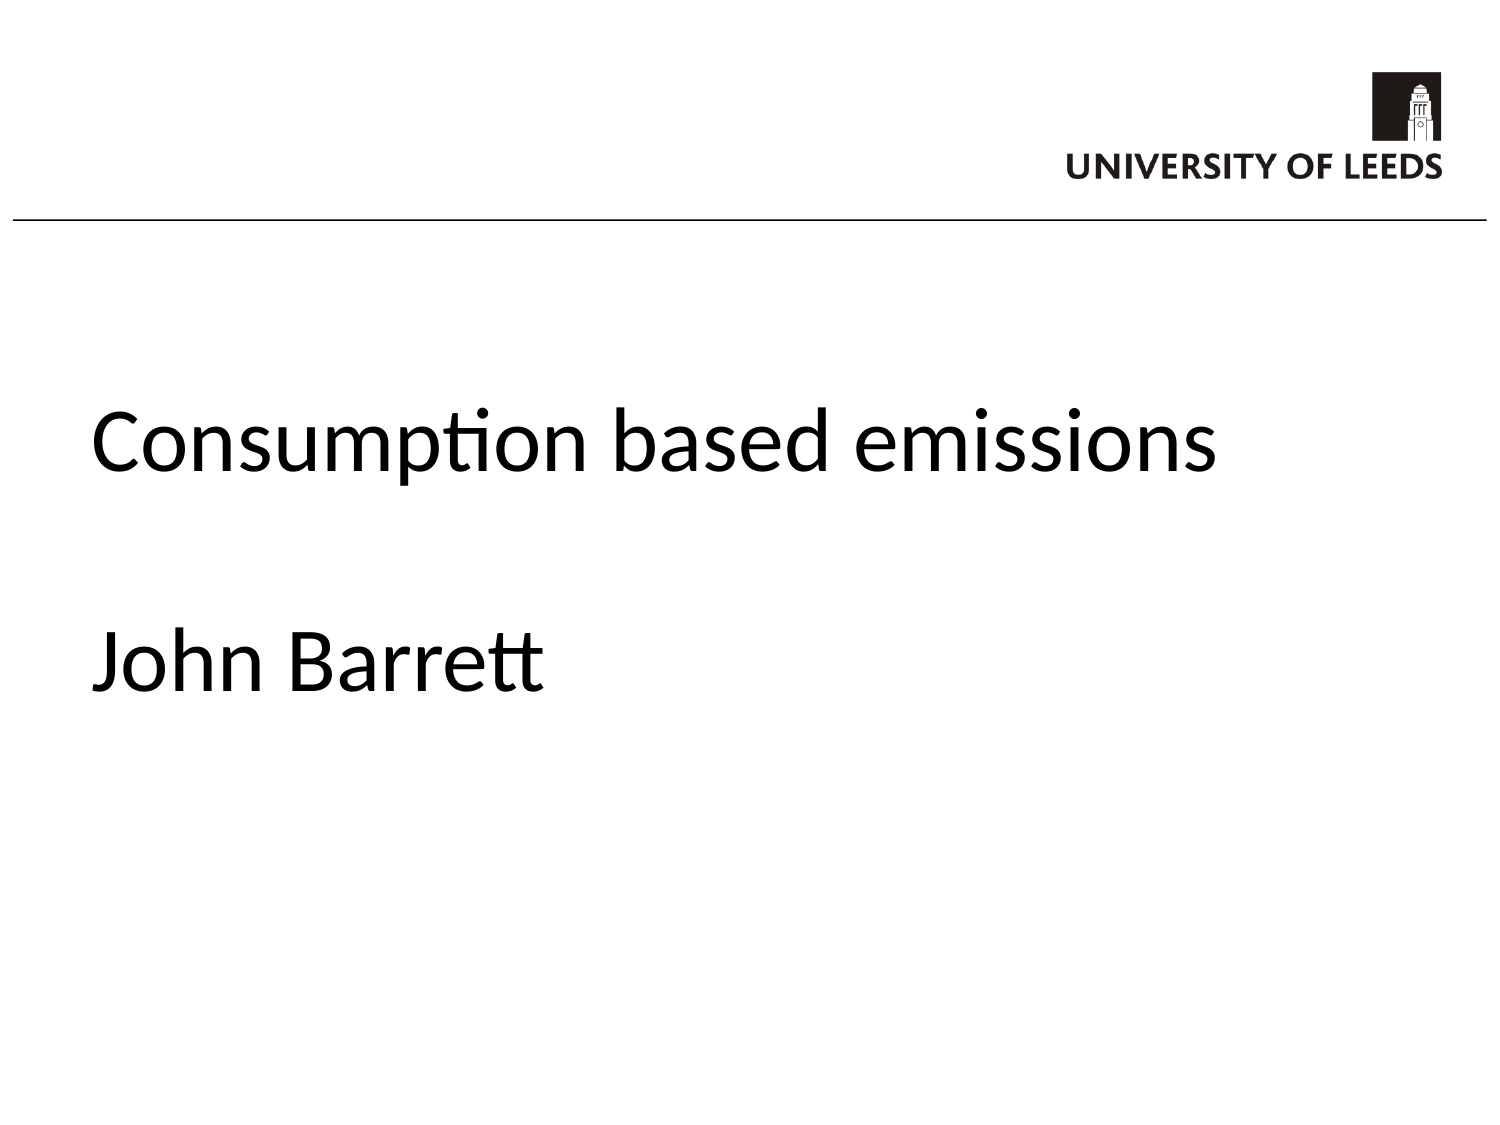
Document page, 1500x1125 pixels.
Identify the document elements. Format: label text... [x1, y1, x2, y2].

text_box Consumption based emissions John Barrett [76, 326, 1352, 764]
picture [1067, 72, 1442, 179]
